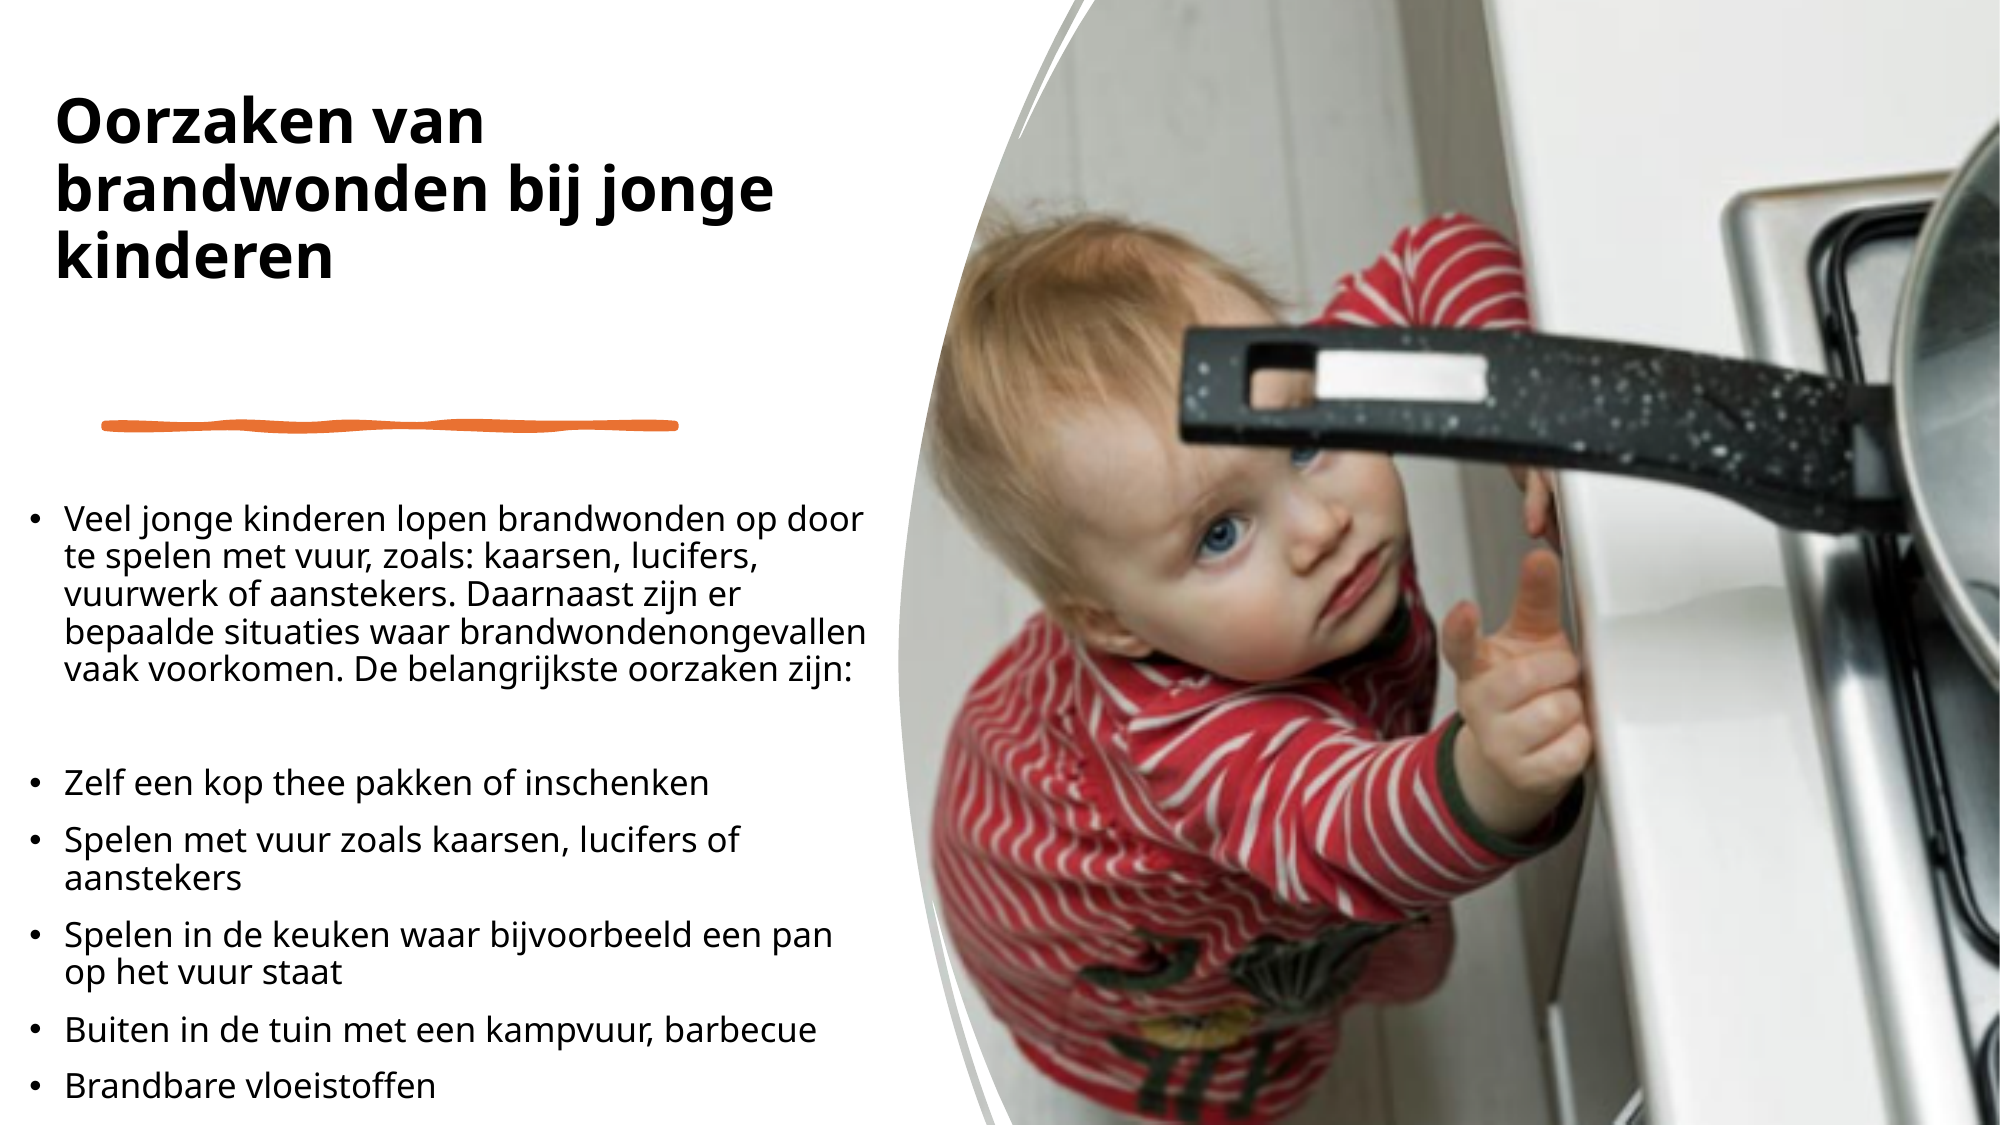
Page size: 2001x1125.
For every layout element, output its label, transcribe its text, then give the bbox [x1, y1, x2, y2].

text_box [103, 420, 677, 432]
list Veel jonge kinderen lopen brandwonden op door te spelen met vuur, zoals: kaarsen, lucifers, vuurwerk of aanstekers. Daarnaast zijn er bepaalde situaties waar brandwondenongevallen vaak voorkomen. De belangrijkste oorzaken zijn: Zelf een kop thee pakken of inschenken Spelen met vuur zoals kaarsen, lucifers of aanstekers Spelen in de keuken waar bijvoorbeeld een pan op het vuur staat Buiten in de tuin met een kampvuur, barbecue Brandbare vloeistoffen [14, 446, 897, 1119]
text_box [0, 0, 897, 1125]
title Oorzaken van brandwonden bij jonge kinderen [39, 53, 872, 375]
picture [897, 0, 2000, 1125]
